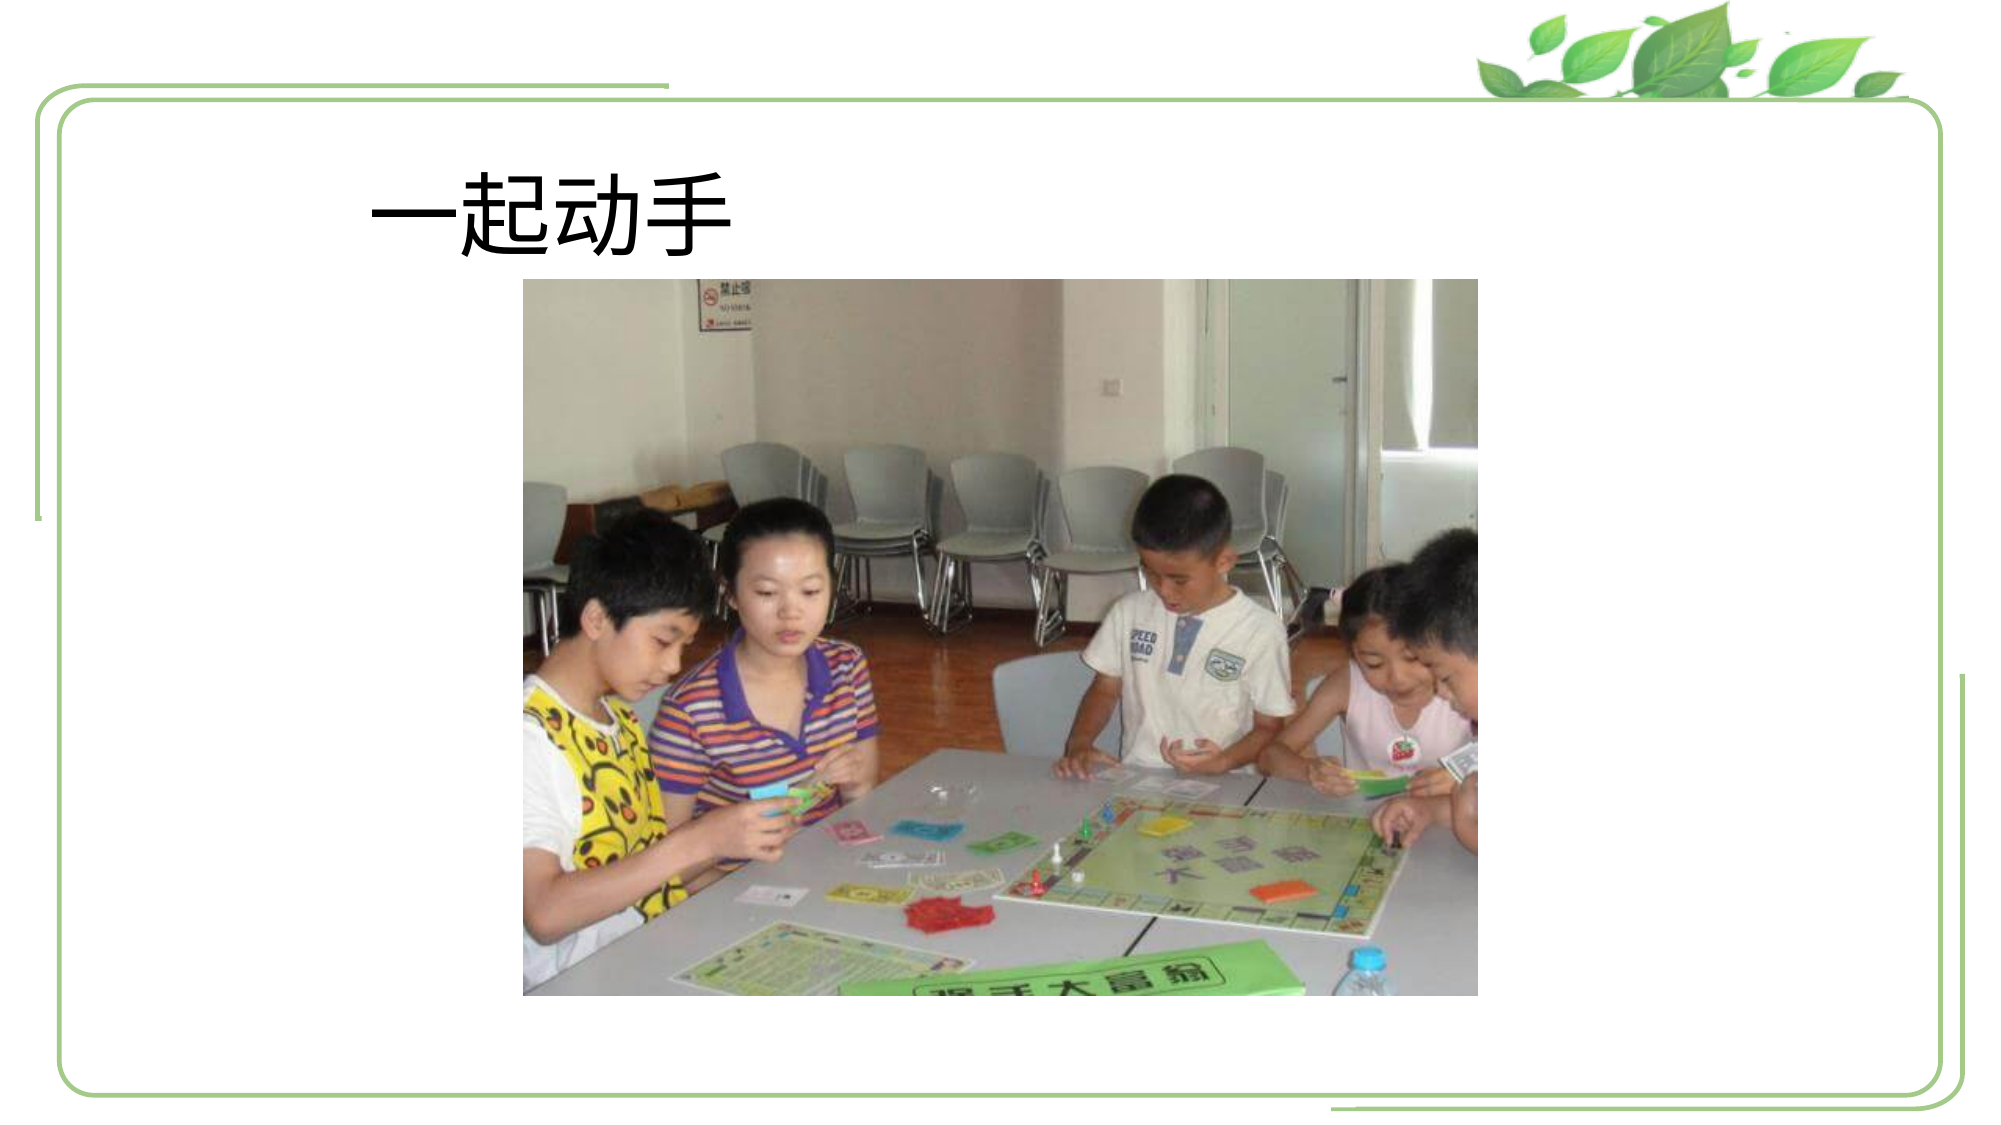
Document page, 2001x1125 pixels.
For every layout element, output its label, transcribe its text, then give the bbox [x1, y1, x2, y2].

title 一起动手 [353, 59, 1647, 278]
picture [523, 279, 1478, 996]
